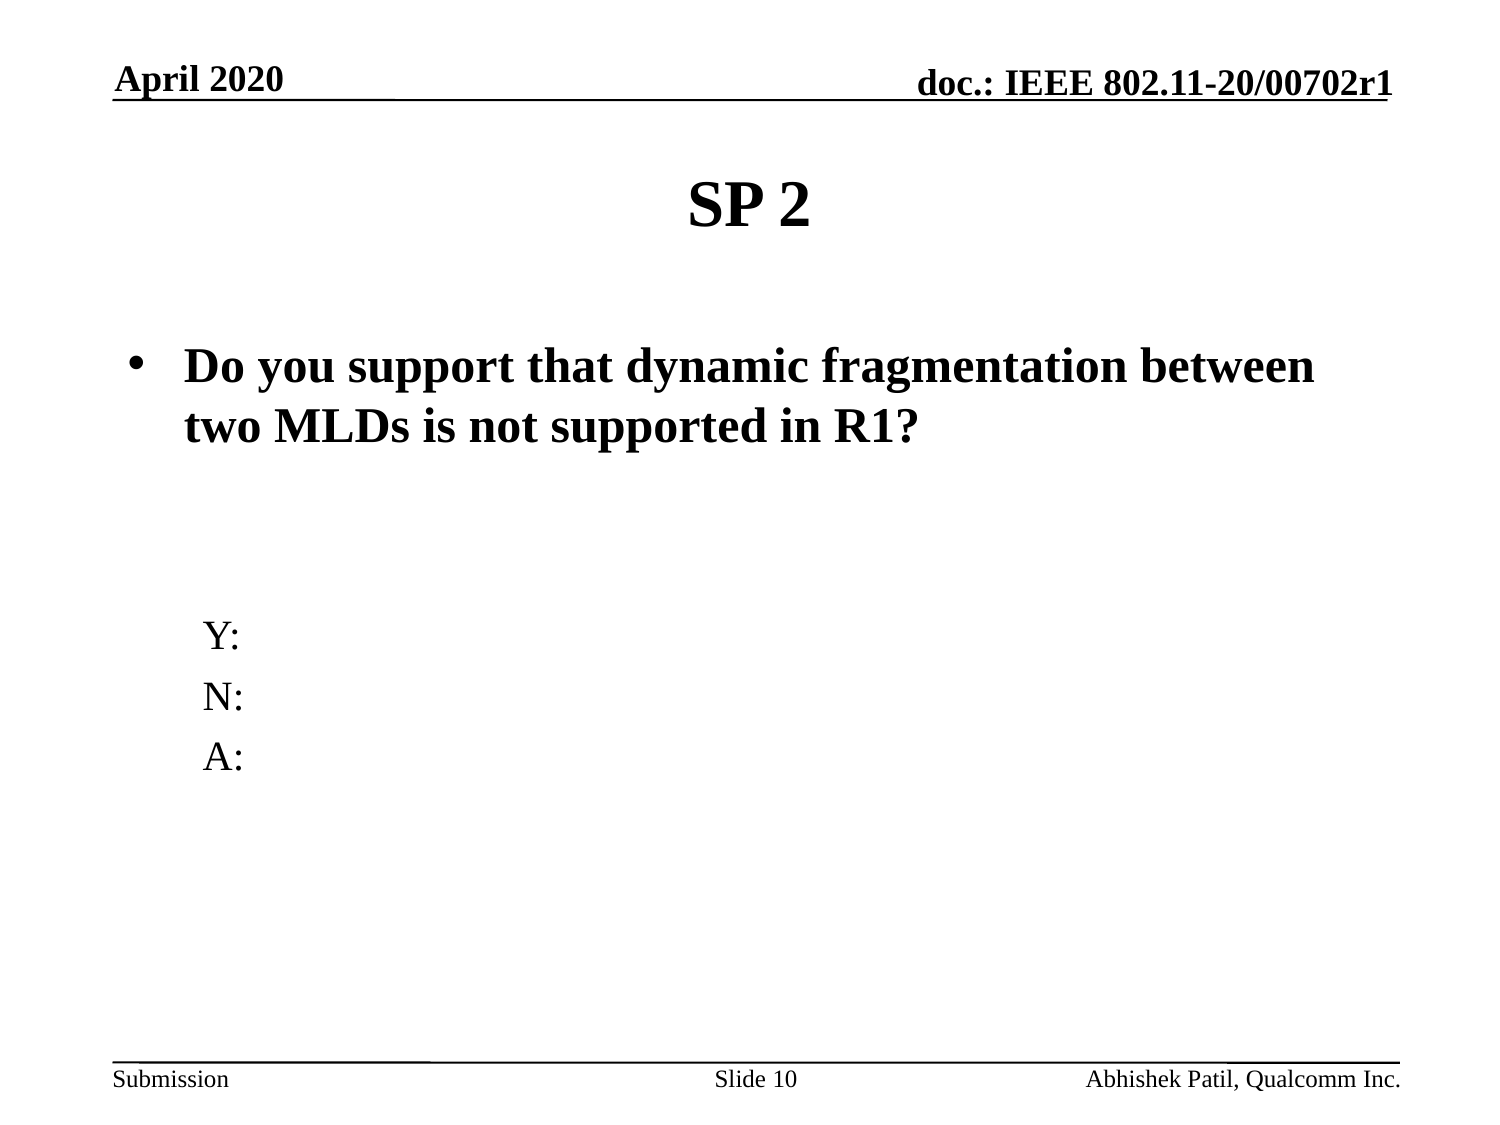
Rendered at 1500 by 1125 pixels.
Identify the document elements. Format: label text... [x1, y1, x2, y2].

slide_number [114, 54, 423, 100]
slide_number Slide 10 [712, 1061, 800, 1123]
list Do you support that dynamic fragmentation between two MLDs is not supported in R1? Y: N: A: [112, 324, 1388, 1000]
footer Abhishek Patil, Qualcomm Inc. [878, 1061, 1402, 1093]
title SP 2 [112, 112, 1388, 288]
